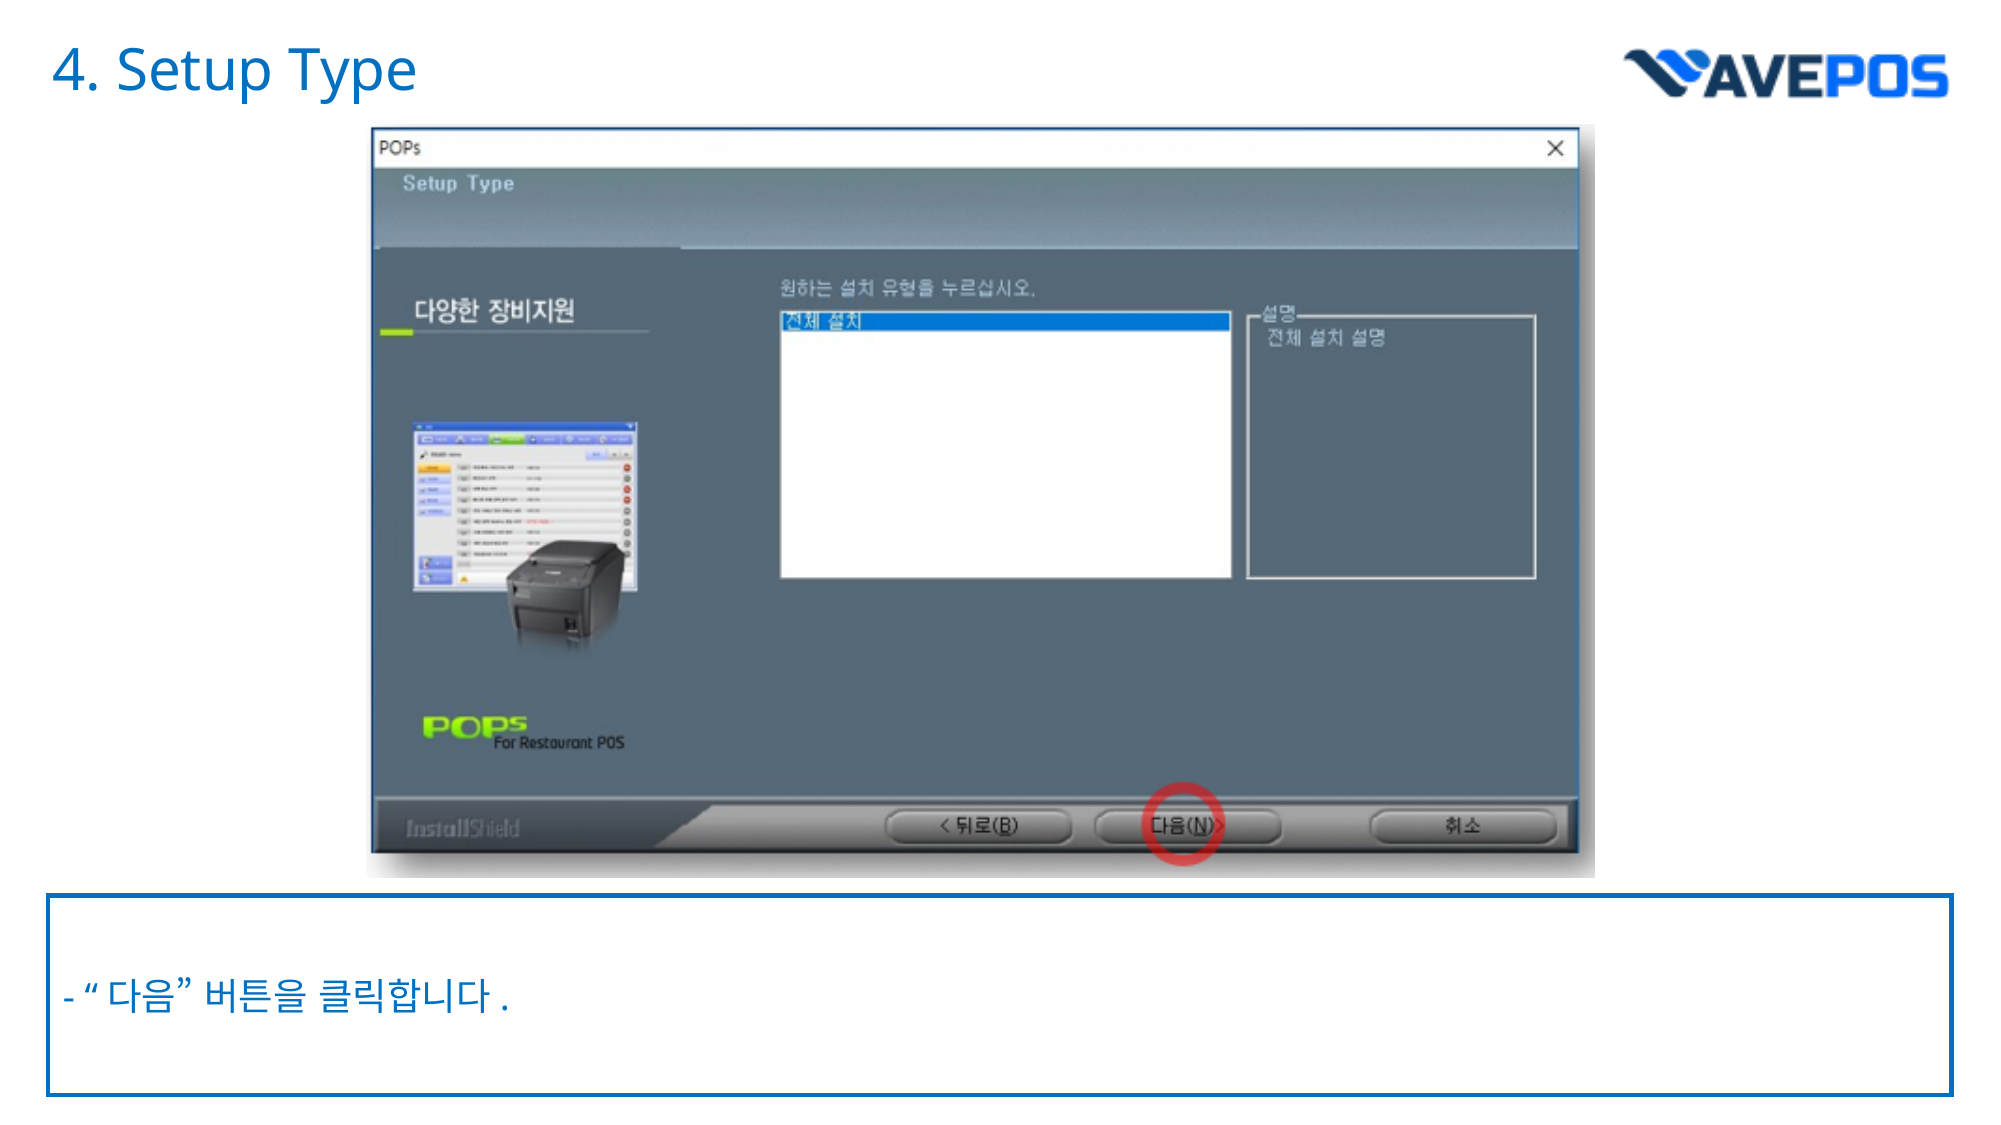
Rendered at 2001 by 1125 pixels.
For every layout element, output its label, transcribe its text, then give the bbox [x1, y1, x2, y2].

text_box 4. Setup Type [37, 24, 1608, 110]
picture [1619, 32, 1954, 116]
text_box - “다음” 버튼을 클릭합니다. [47, 895, 1952, 1096]
picture [366, 124, 1595, 878]
